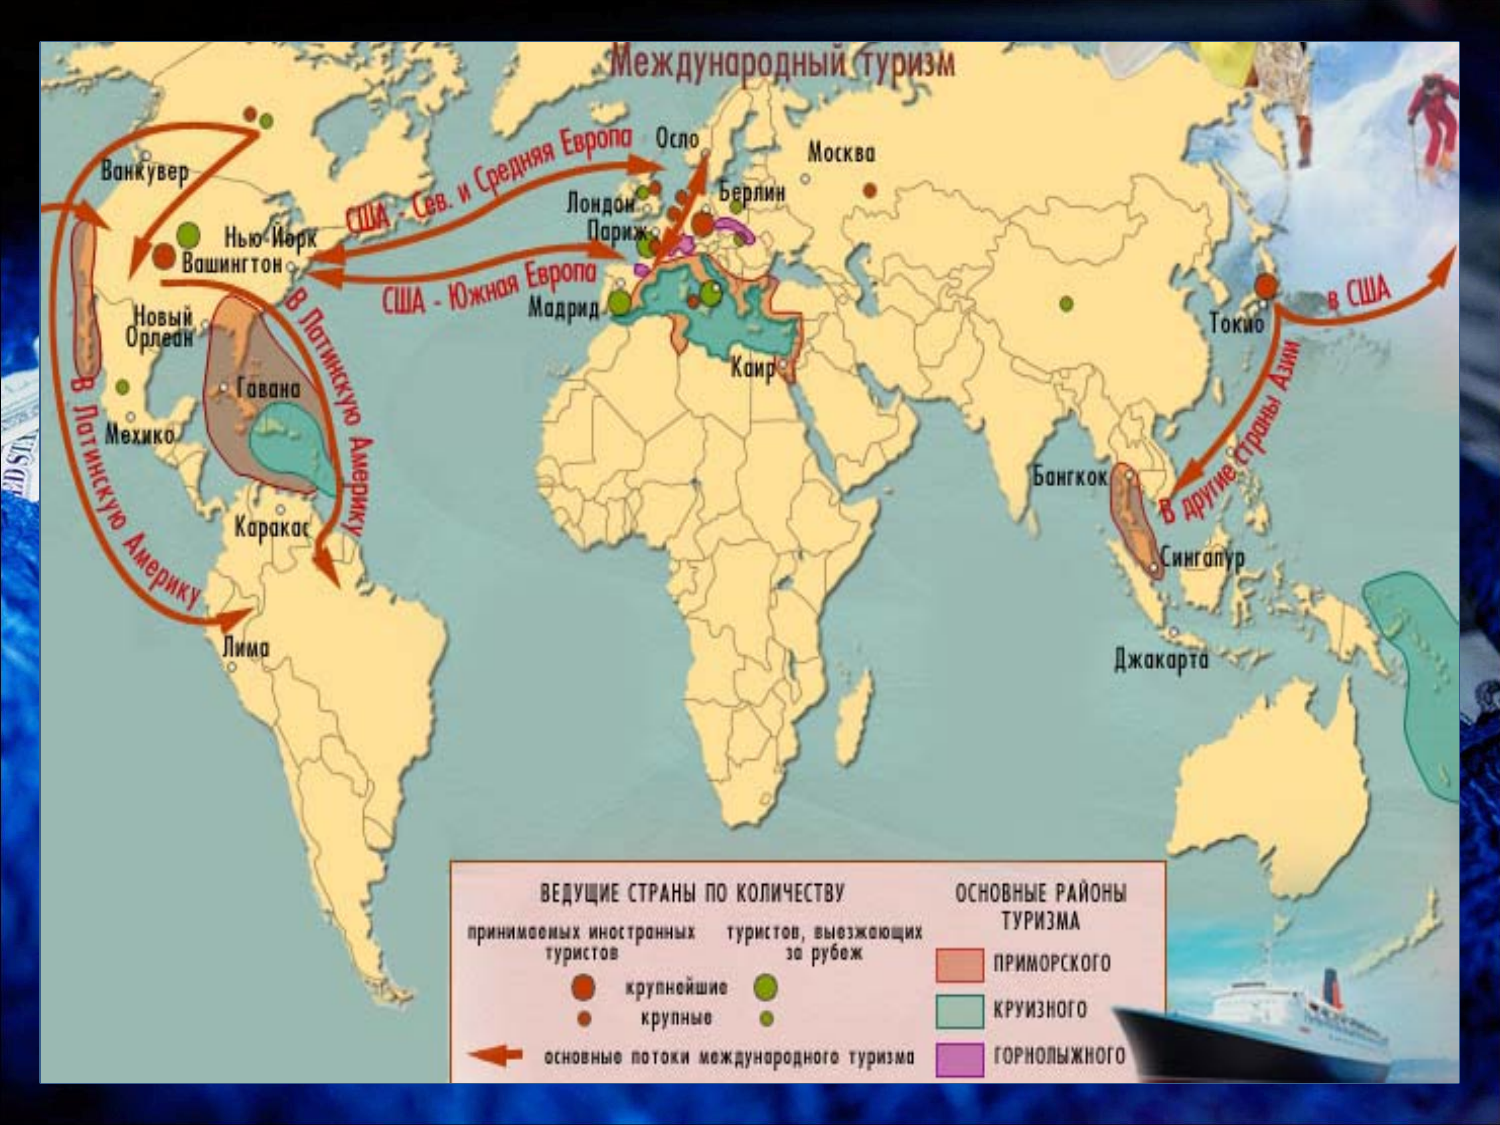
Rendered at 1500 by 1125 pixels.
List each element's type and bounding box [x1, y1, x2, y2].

picture [0, 0, 1500, 1125]
list [41, 42, 1459, 1083]
